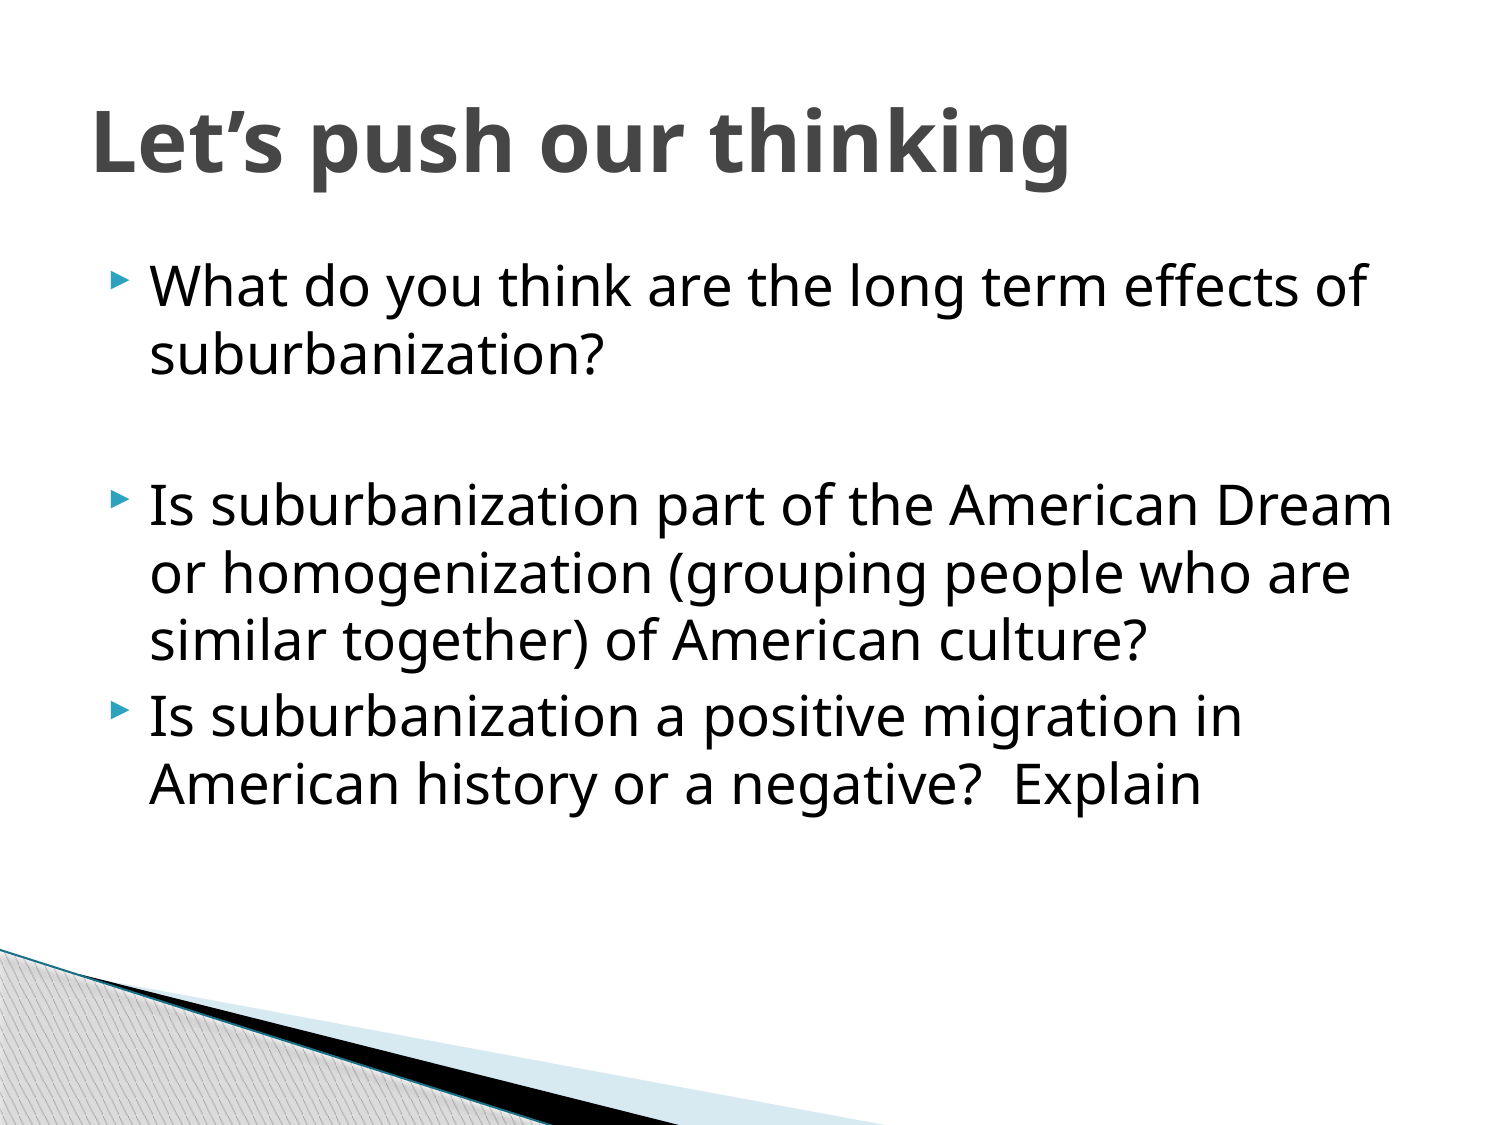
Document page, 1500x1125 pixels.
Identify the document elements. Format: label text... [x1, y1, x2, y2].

list What do you think are the long term effects of suburbanization? Is suburbanization part of the American Dream or homogenization (grouping people who are similar together) of American culture? Is suburbanization a positive migration in American history or a negative? Explain [75, 243, 1425, 986]
title Let’s push our thinking [75, 45, 1425, 233]
